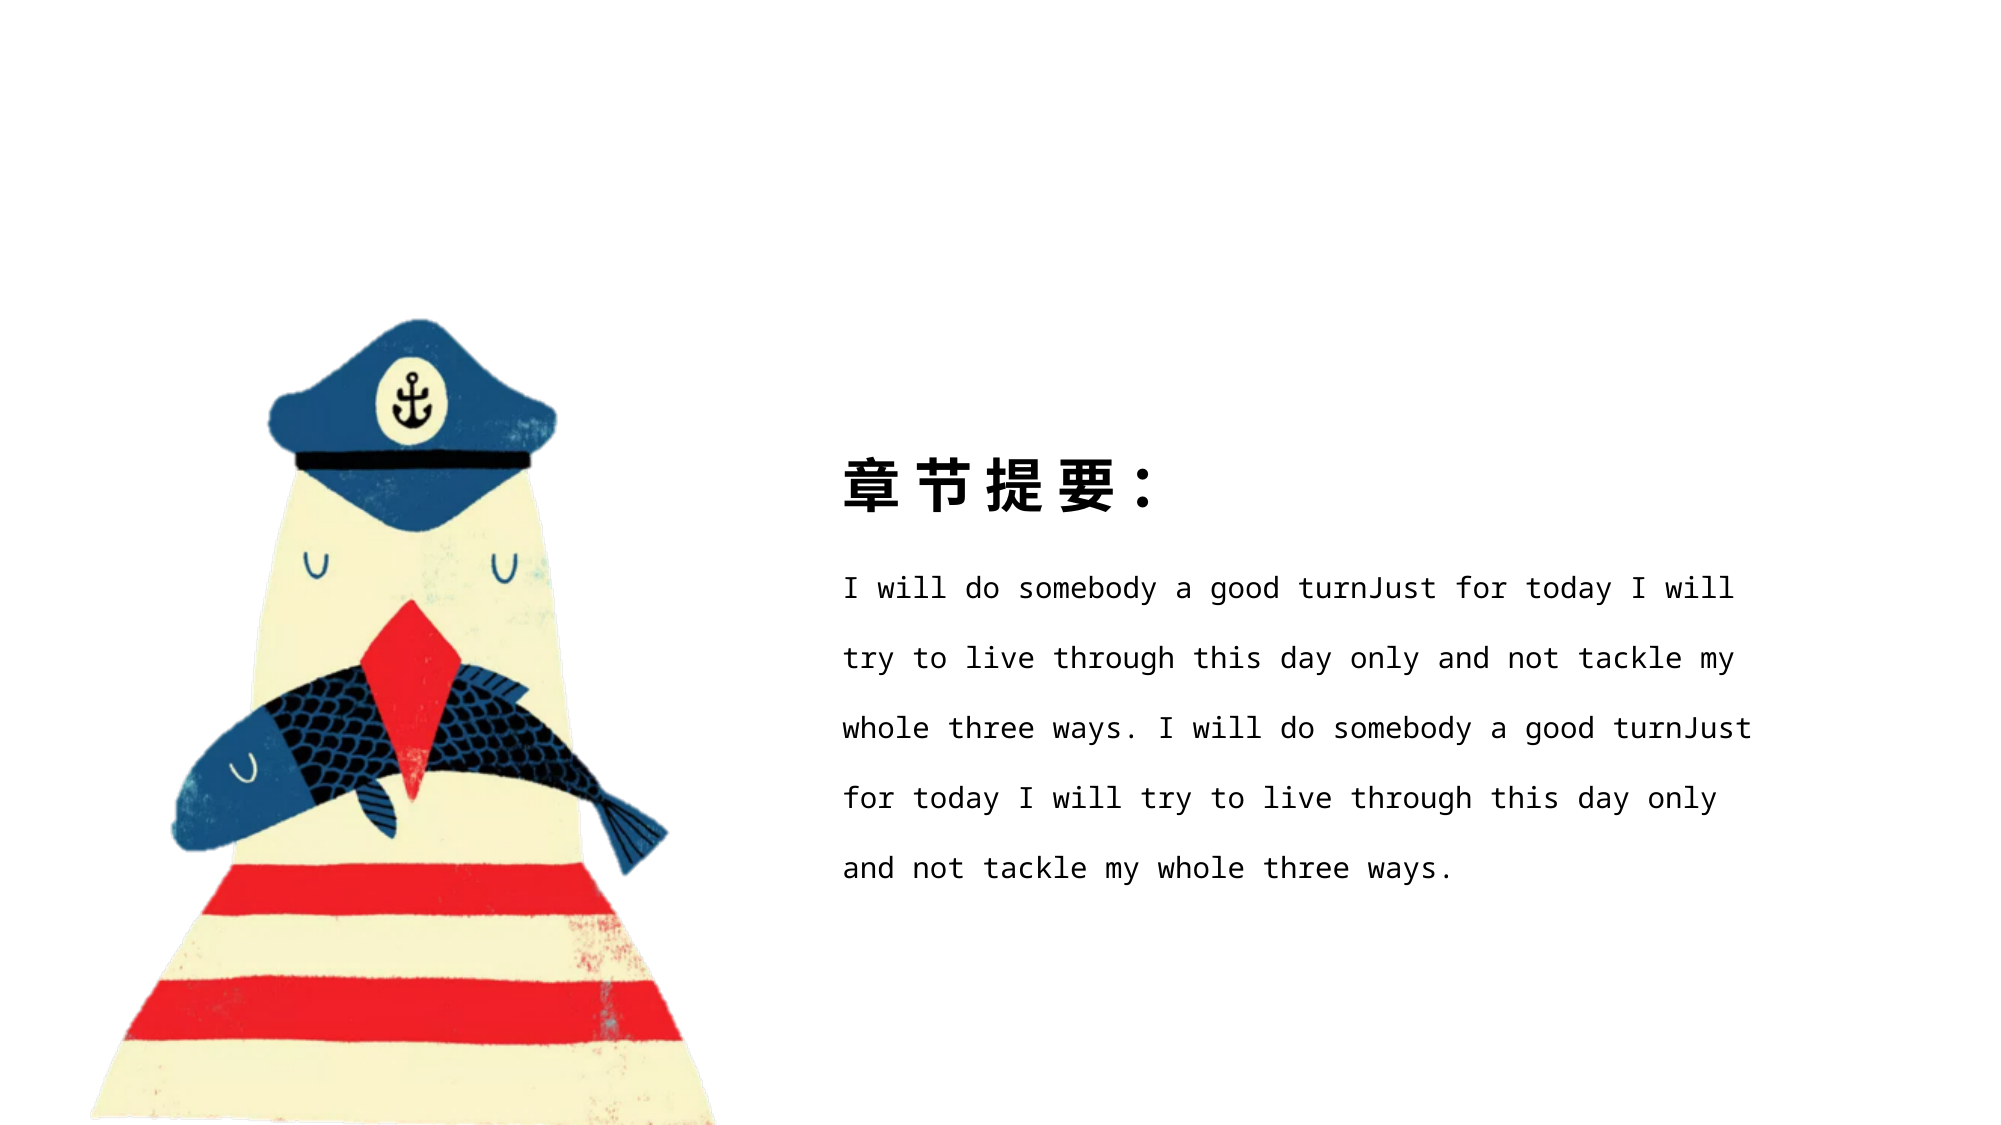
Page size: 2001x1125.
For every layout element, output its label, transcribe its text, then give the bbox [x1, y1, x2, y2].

text_box 章 节 提 要 ： [827, 441, 1405, 527]
picture [77, 311, 730, 1125]
text_box I will do somebody a good turnJust for today I will try to live through this day only and not tackle my whole three ways. I will do somebody a good turnJust for today I will try to live through this day only and not tackle my whole three ways. [827, 527, 1803, 892]
